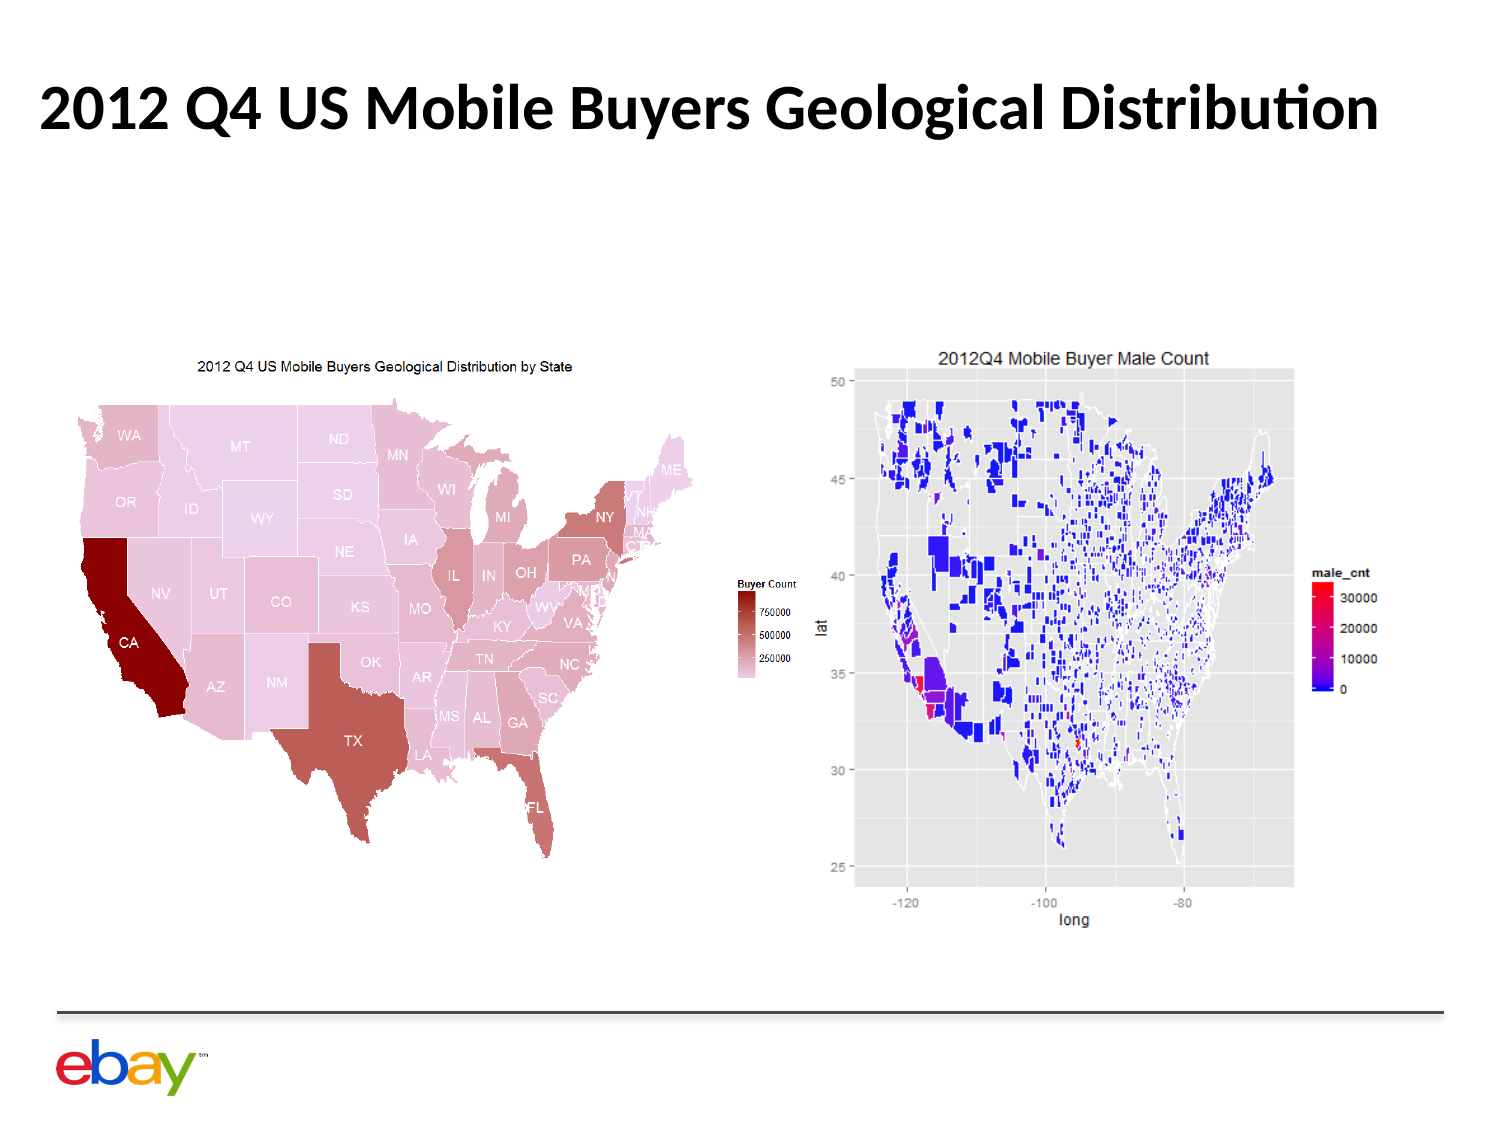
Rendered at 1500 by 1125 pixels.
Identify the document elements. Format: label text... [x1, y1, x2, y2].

title 2012 Q4 US Mobile Buyers Geological Distribution [24, 37, 1401, 151]
picture [15, 327, 1410, 938]
picture [56, 1039, 208, 1096]
